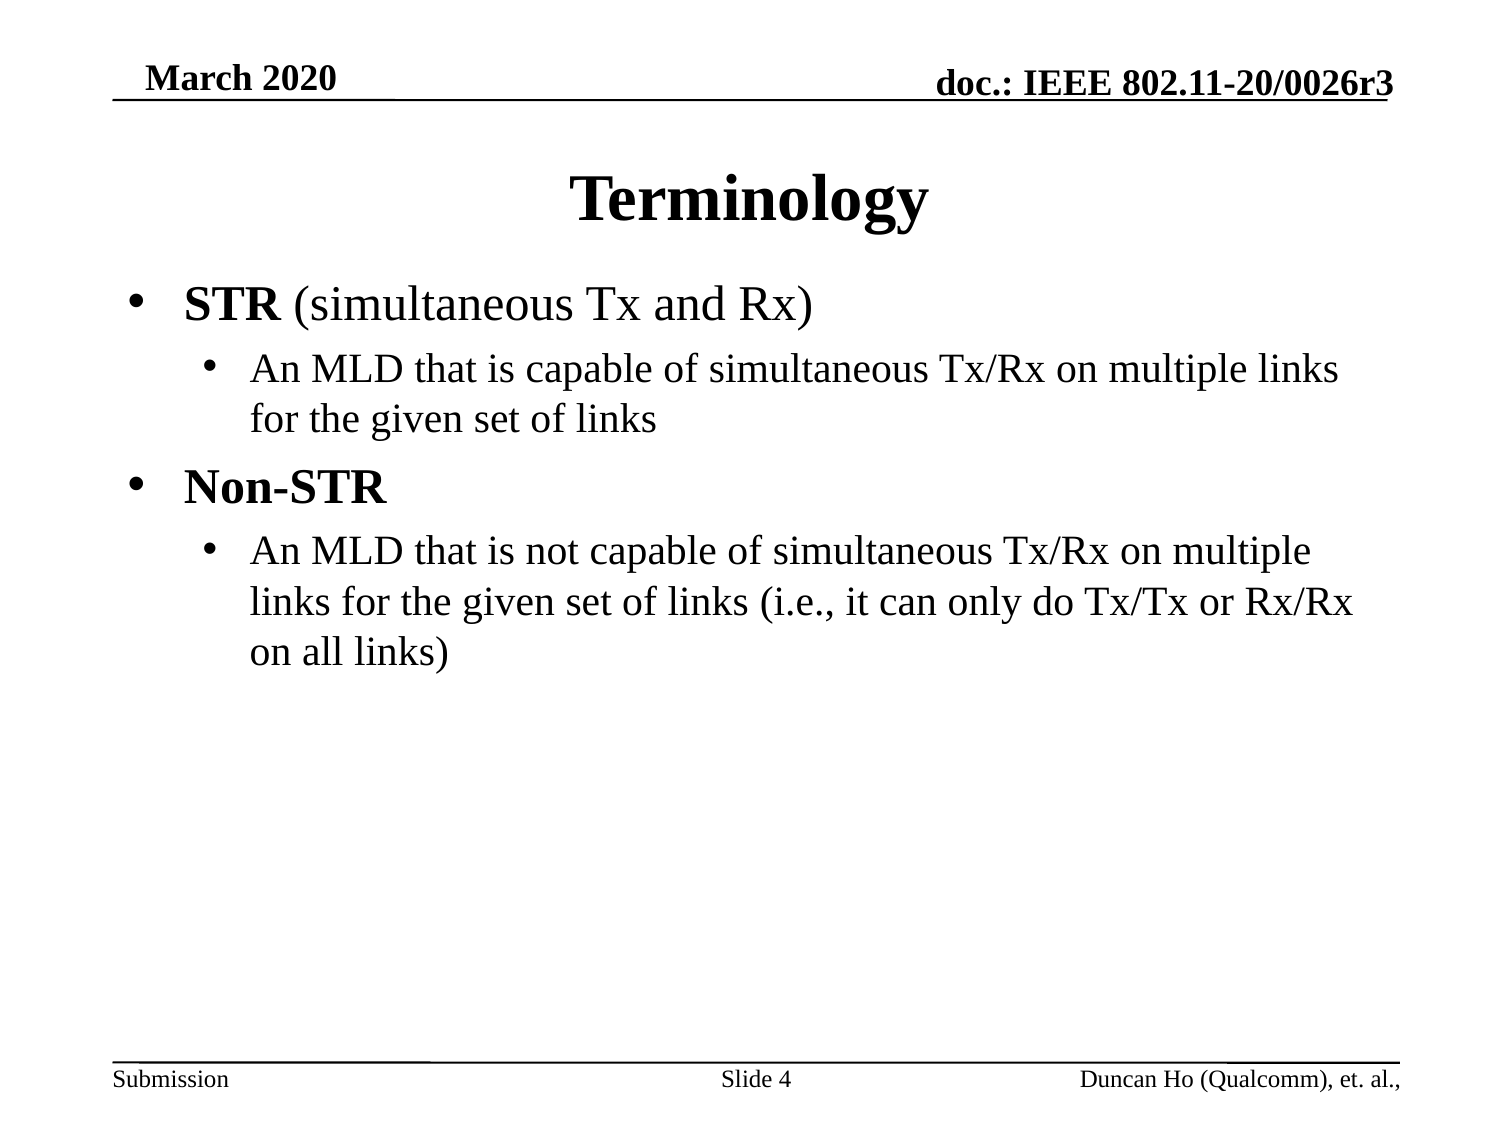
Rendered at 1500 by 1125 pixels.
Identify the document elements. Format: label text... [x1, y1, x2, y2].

footer Duncan Ho (Qualcomm), et. al., [878, 1061, 1402, 1093]
title Terminology [112, 112, 1388, 262]
slide_number Slide 4 [712, 1061, 800, 1123]
list STR (simultaneous Tx and Rx) An MLD that is capable of simultaneous Tx/Rx on multiple links for the given set of links Non-STR An MLD that is not capable of simultaneous Tx/Rx on multiple links for the given set of links (i.e., it can only do Tx/Tx or Rx/Rx on all links) [112, 262, 1388, 1000]
